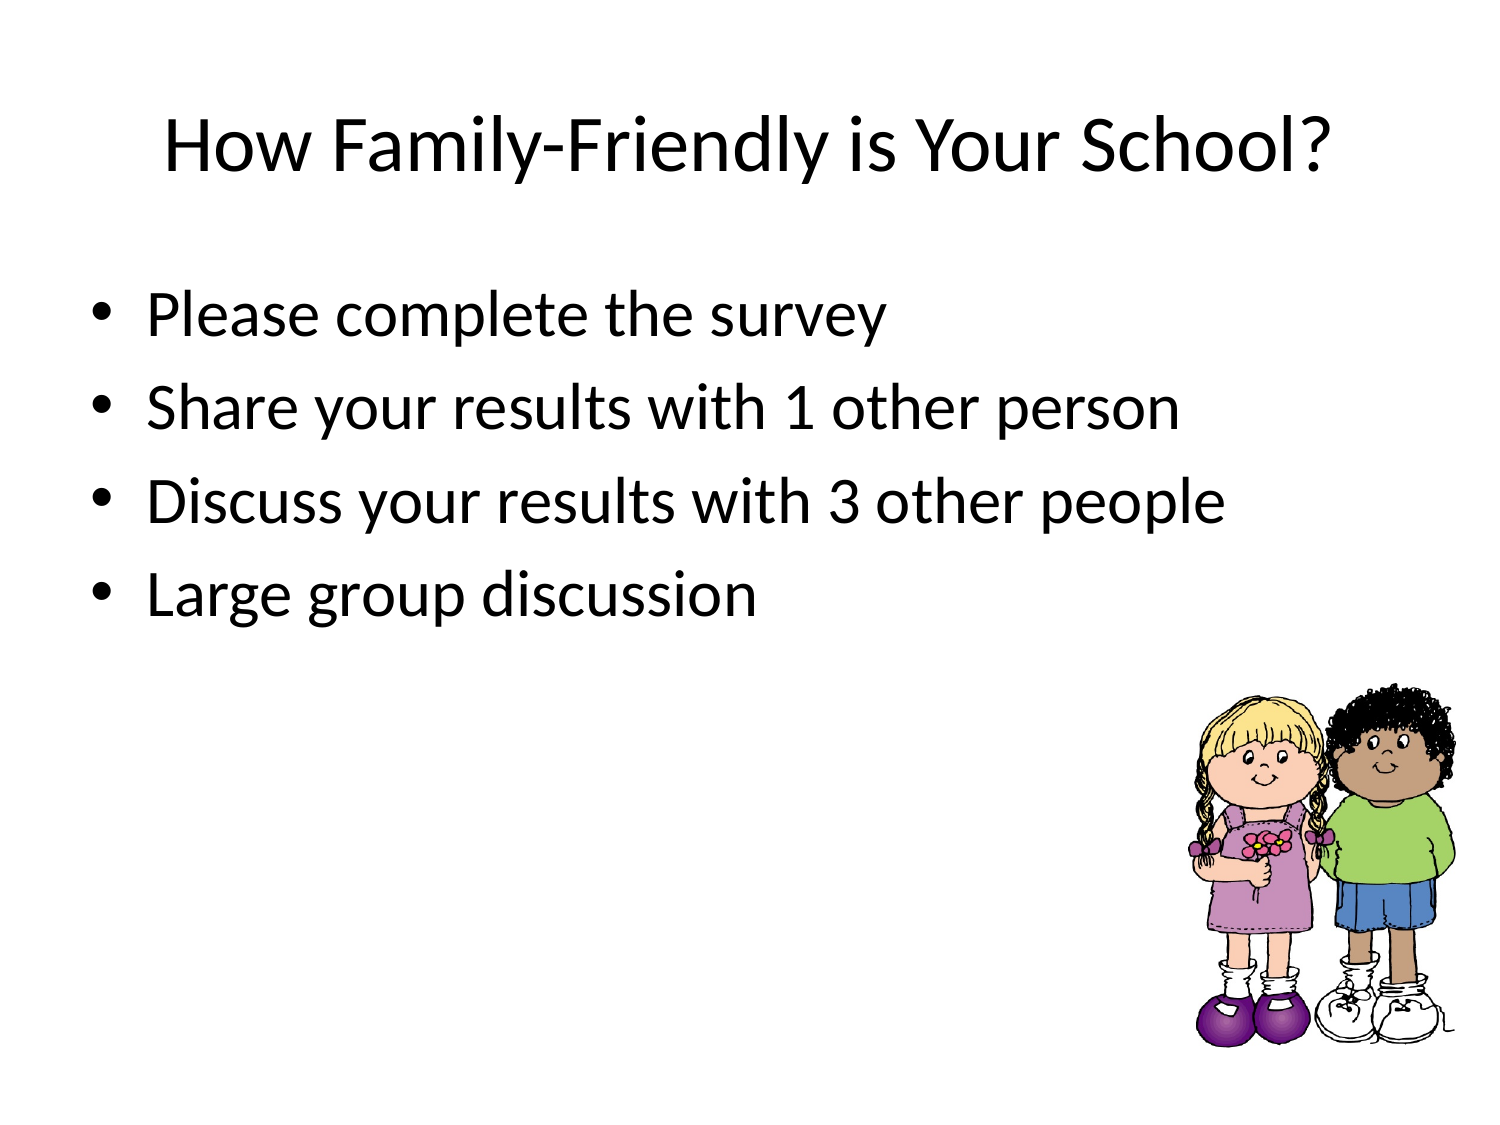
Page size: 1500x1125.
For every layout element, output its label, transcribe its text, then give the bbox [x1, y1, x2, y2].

list Please complete the survey Share your results with 1 other person Discuss your results with 3 other people Large group discussion [75, 262, 1425, 1005]
title How Family-Friendly is Your School? [75, 45, 1425, 233]
picture [990, 683, 1500, 1048]
